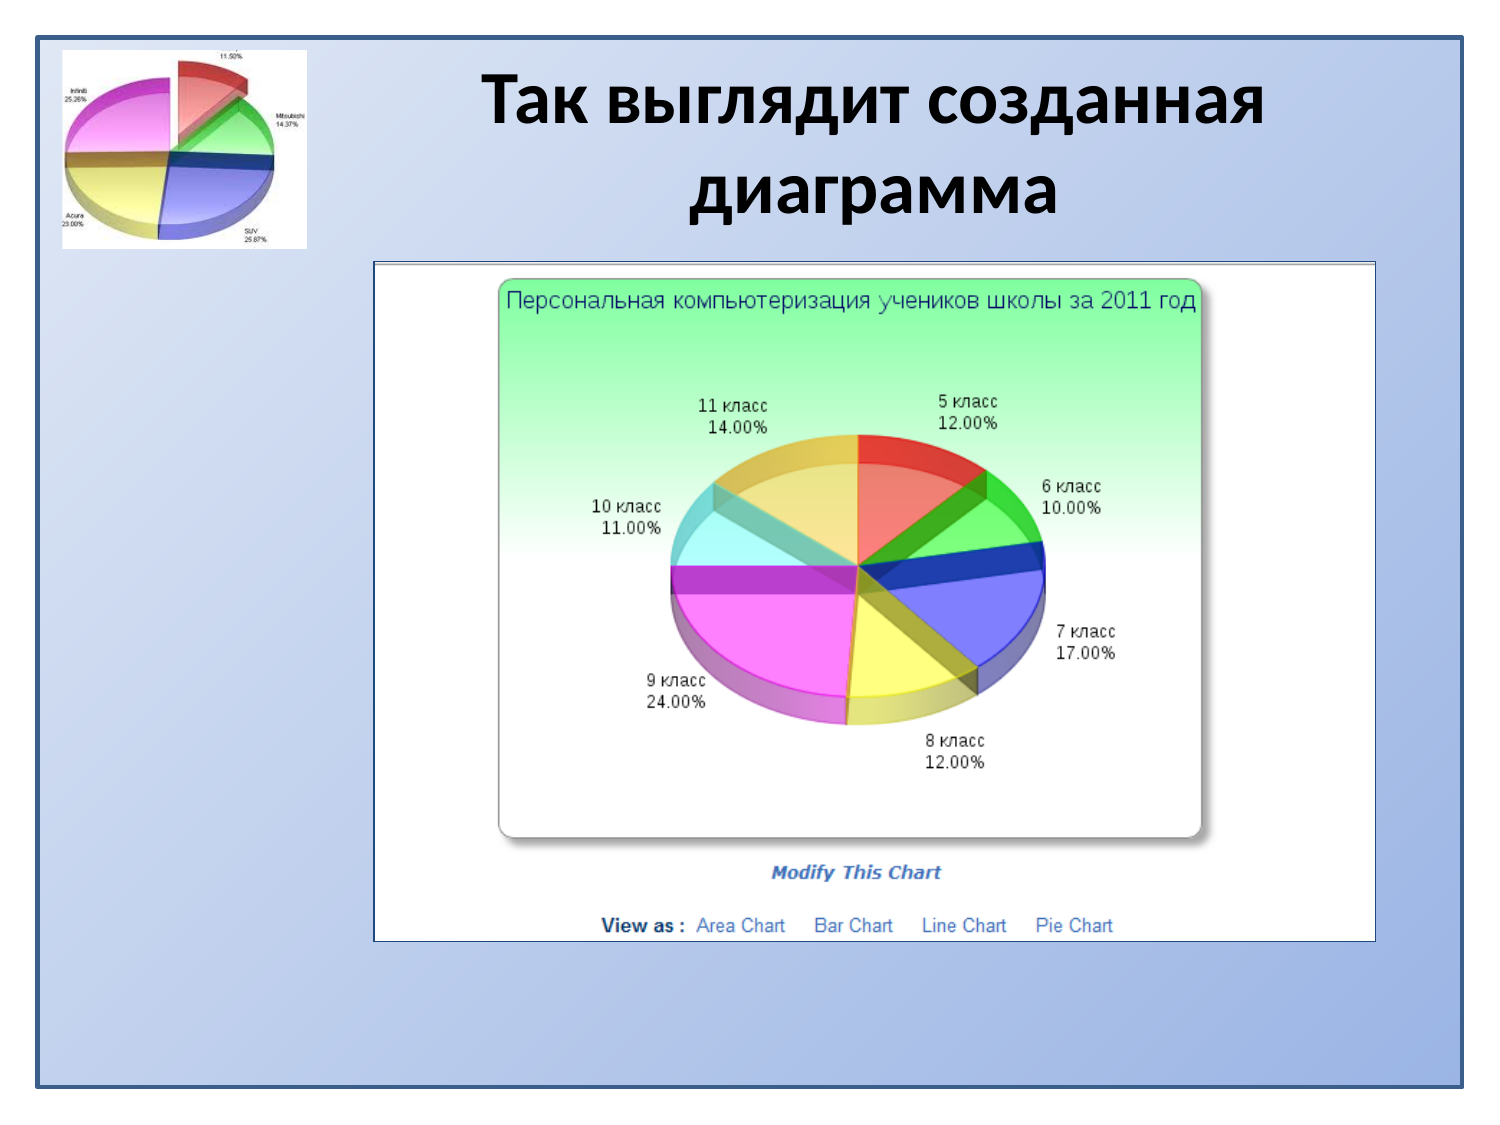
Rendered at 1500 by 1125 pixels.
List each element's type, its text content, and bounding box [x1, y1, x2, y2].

picture [62, 49, 308, 250]
picture [374, 262, 1376, 941]
text_box [35, 35, 1464, 1089]
title Так выглядит созданная диаграмма [324, 45, 1425, 233]
